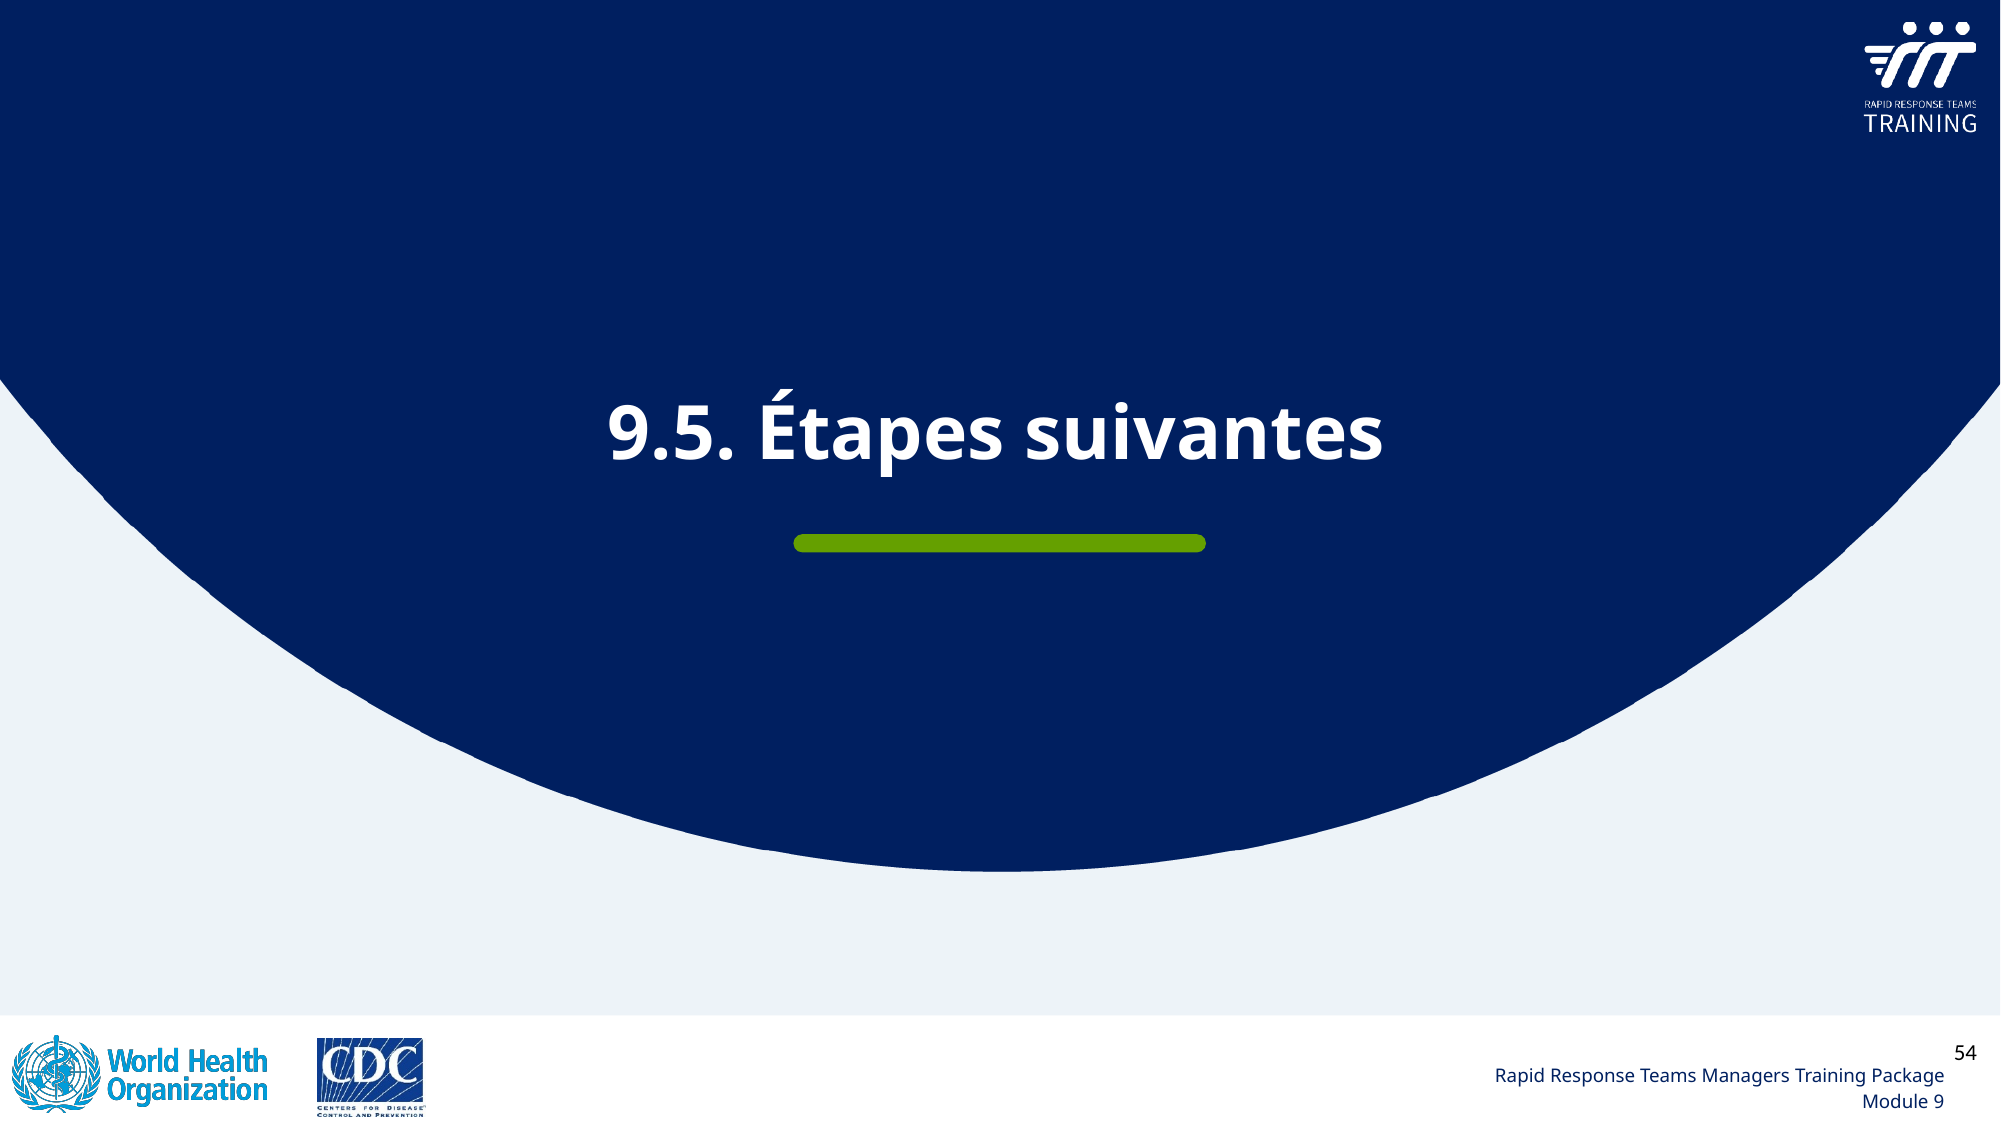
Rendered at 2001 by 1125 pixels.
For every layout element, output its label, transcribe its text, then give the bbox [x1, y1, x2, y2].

picture [71, 1053, 90, 1091]
picture [59, 1035, 267, 1113]
picture [40, 1062, 47, 1070]
picture [36, 1088, 78, 1105]
picture [12, 1035, 54, 1068]
picture [12, 1083, 48, 1113]
slide_number 54 [1931, 1029, 2000, 1085]
text_box 9.5. Étapes suivantes [592, 368, 1401, 483]
picture [30, 1083, 37, 1091]
picture [22, 1062, 26, 1077]
picture [34, 1054, 43, 1078]
picture [317, 1038, 426, 1117]
picture [50, 1108, 62, 1113]
picture [0, 0, 2001, 904]
picture [46, 1056, 54, 1062]
picture [24, 1054, 36, 1087]
